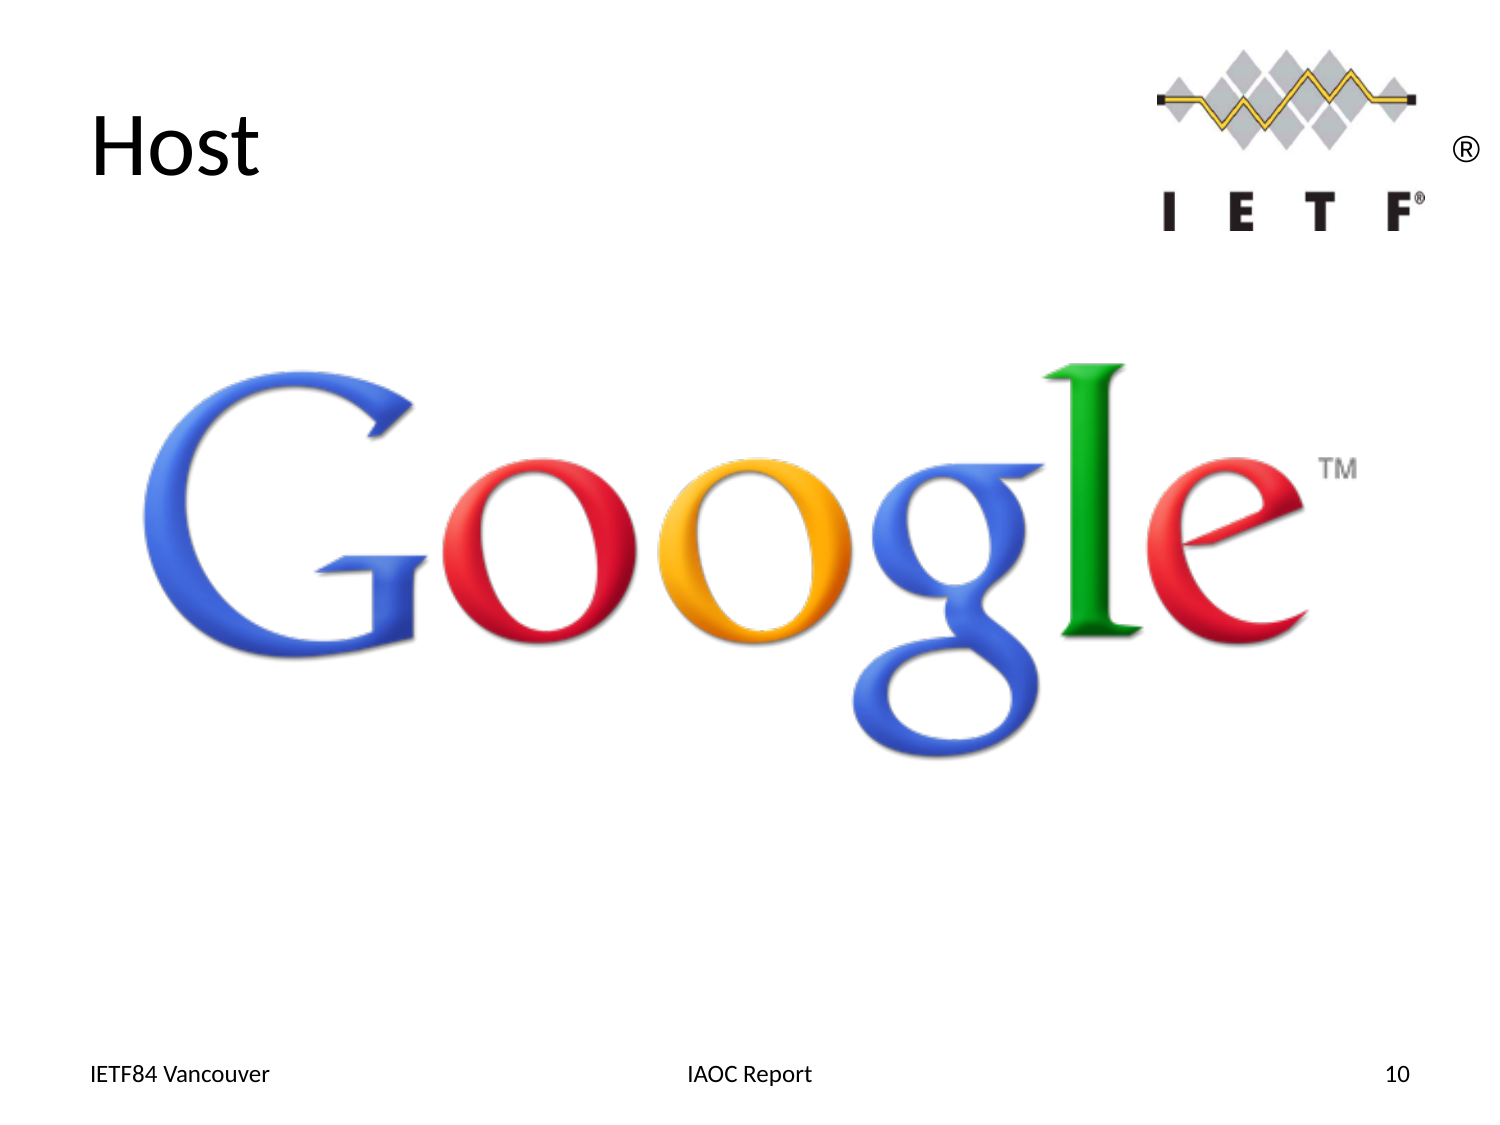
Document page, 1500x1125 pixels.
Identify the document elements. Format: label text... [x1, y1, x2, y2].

picture [1157, 49, 1425, 231]
title Host [75, 45, 1138, 233]
picture [134, 357, 1365, 767]
text_box ® [1452, 125, 1500, 171]
slide_number 10 [1074, 1042, 1425, 1103]
slide_number IETF84 Vancouver [75, 1042, 425, 1103]
footer IAOC Report [512, 1042, 988, 1103]
